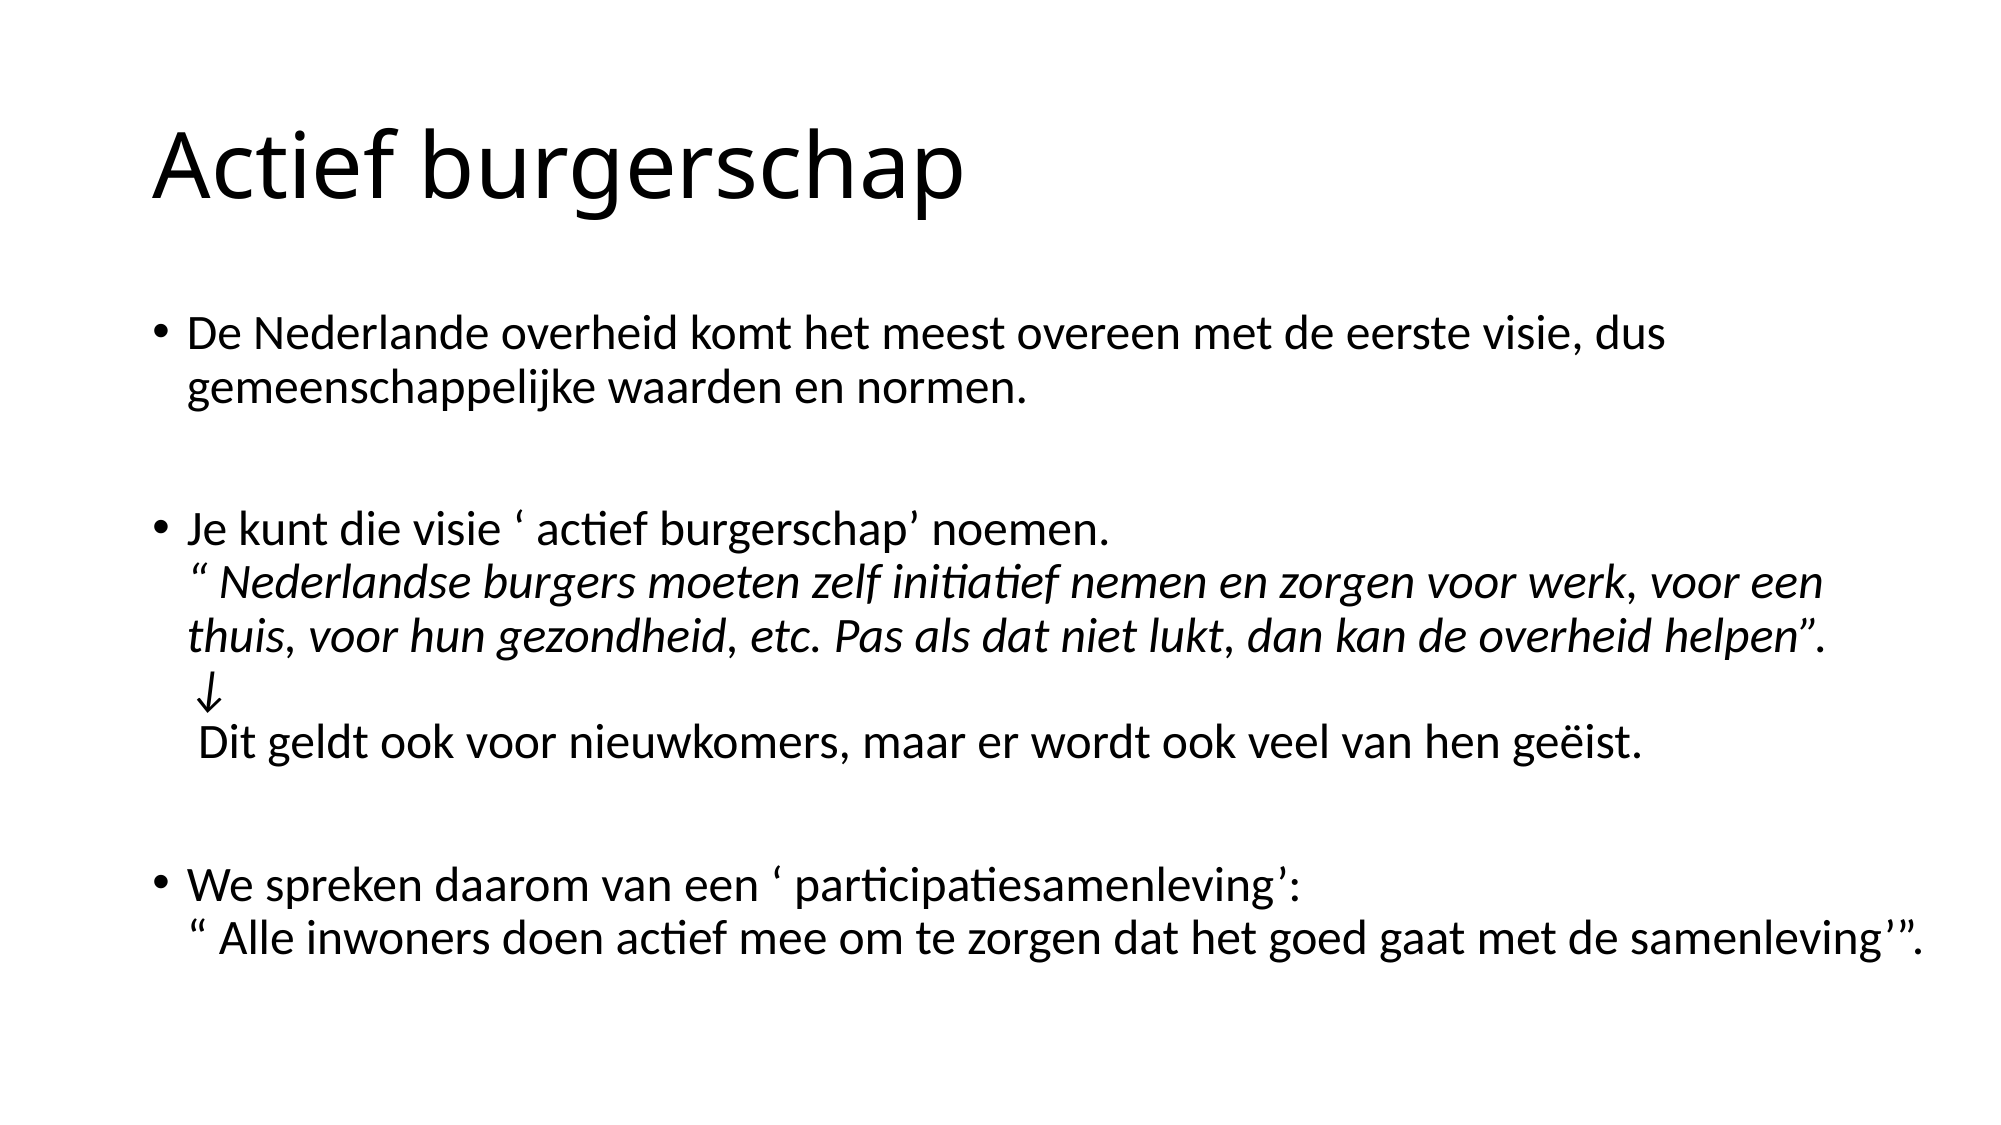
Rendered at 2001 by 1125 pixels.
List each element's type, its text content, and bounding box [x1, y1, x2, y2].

title Actief burgerschap [137, 59, 1863, 278]
list De Nederlande overheid komt het meest overeen met de eerste visie, dus gemeenschappelijke waarden en normen. Je kunt die visie ‘ actief burgerschap’ noemen. “ Nederlandse burgers moeten zelf initiatief nemen en zorgen voor werk, voor een thuis, voor hun gezondheid, etc. Pas als dat niet lukt, dan kan de overheid helpen”. ↓ Dit geldt ook voor nieuwkomers, maar er wordt ook veel van hen geëist. We spreken daarom van een ‘ participatiesamenleving’: “ Alle inwoners doen actief mee om te zorgen dat het goed gaat met de samenleving’”. [137, 299, 1956, 1014]
